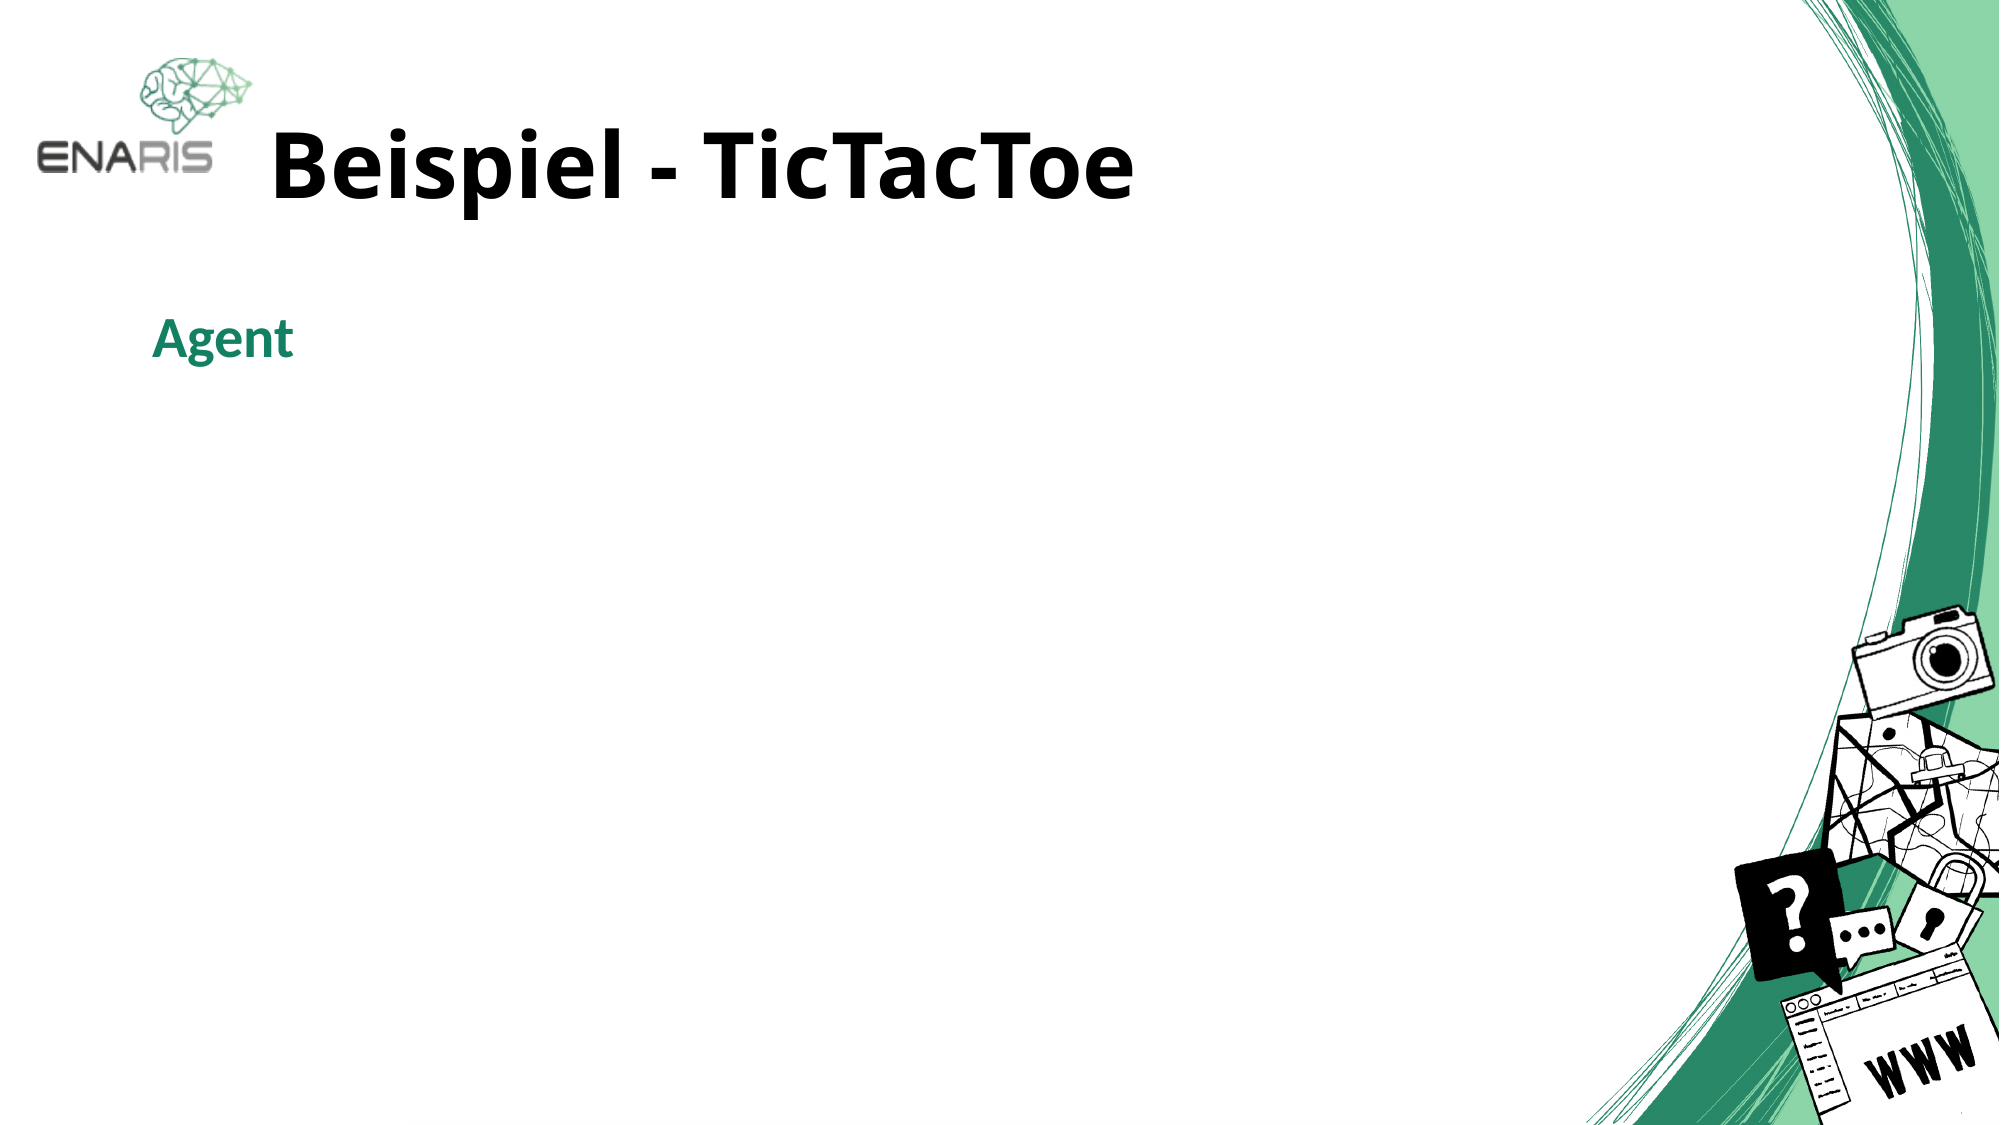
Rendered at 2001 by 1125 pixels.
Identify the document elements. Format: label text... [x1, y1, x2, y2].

picture [408, 0, 1999, 1125]
text_box Beispiel - TicTacToe [253, 59, 1863, 278]
picture [37, 58, 254, 173]
text_box Agent [137, 299, 702, 1014]
